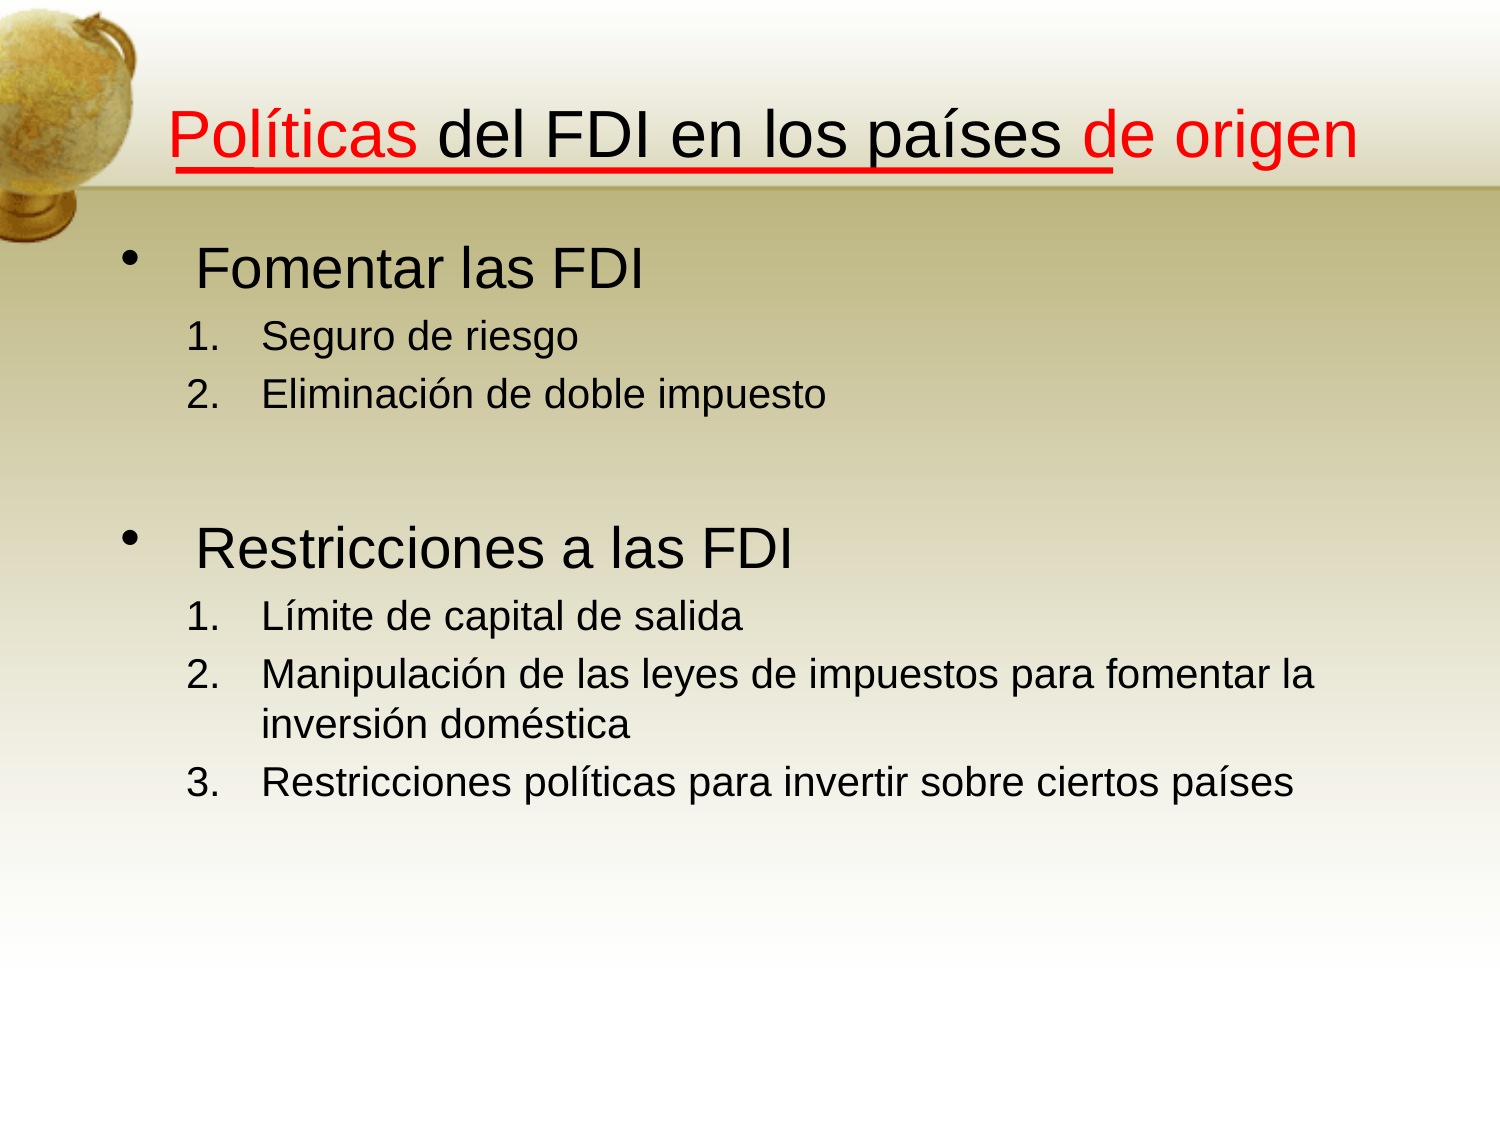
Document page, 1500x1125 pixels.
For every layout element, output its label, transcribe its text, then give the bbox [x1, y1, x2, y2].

list Fomentar las FDI Seguro de riesgo Eliminación de doble impuesto Restricciones a las FDI Límite de capital de salida Manipulación de las leyes de impuestos para fomentar la inversión doméstica Restricciones políticas para invertir sobre ciertos países [105, 222, 1454, 1091]
picture [0, 0, 1500, 1125]
title Políticas del FDI en los países de origen [152, 36, 1482, 179]
